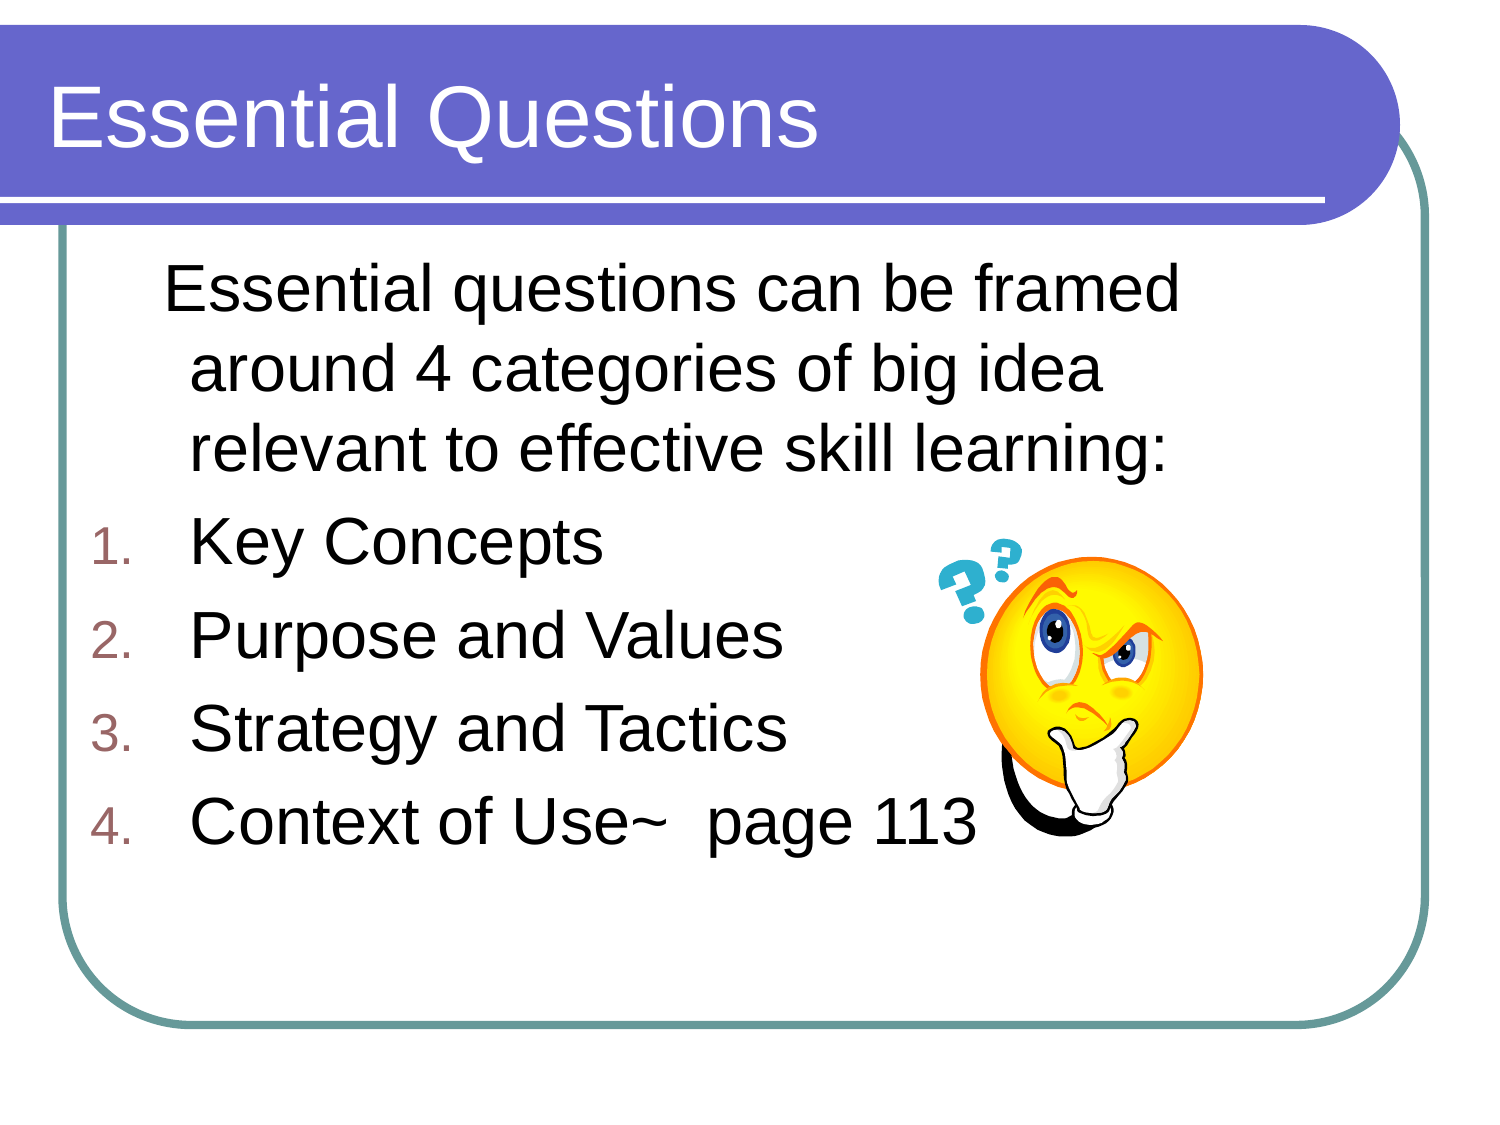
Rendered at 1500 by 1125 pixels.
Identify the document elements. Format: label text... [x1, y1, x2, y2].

list Essential questions can be framed around 4 categories of big idea relevant to effective skill learning: Key Concepts Purpose and Values Strategy and Tactics Context of Use~ page 113 [74, 237, 1351, 963]
title Essential Questions [31, 37, 1348, 188]
picture [937, 537, 1205, 838]
